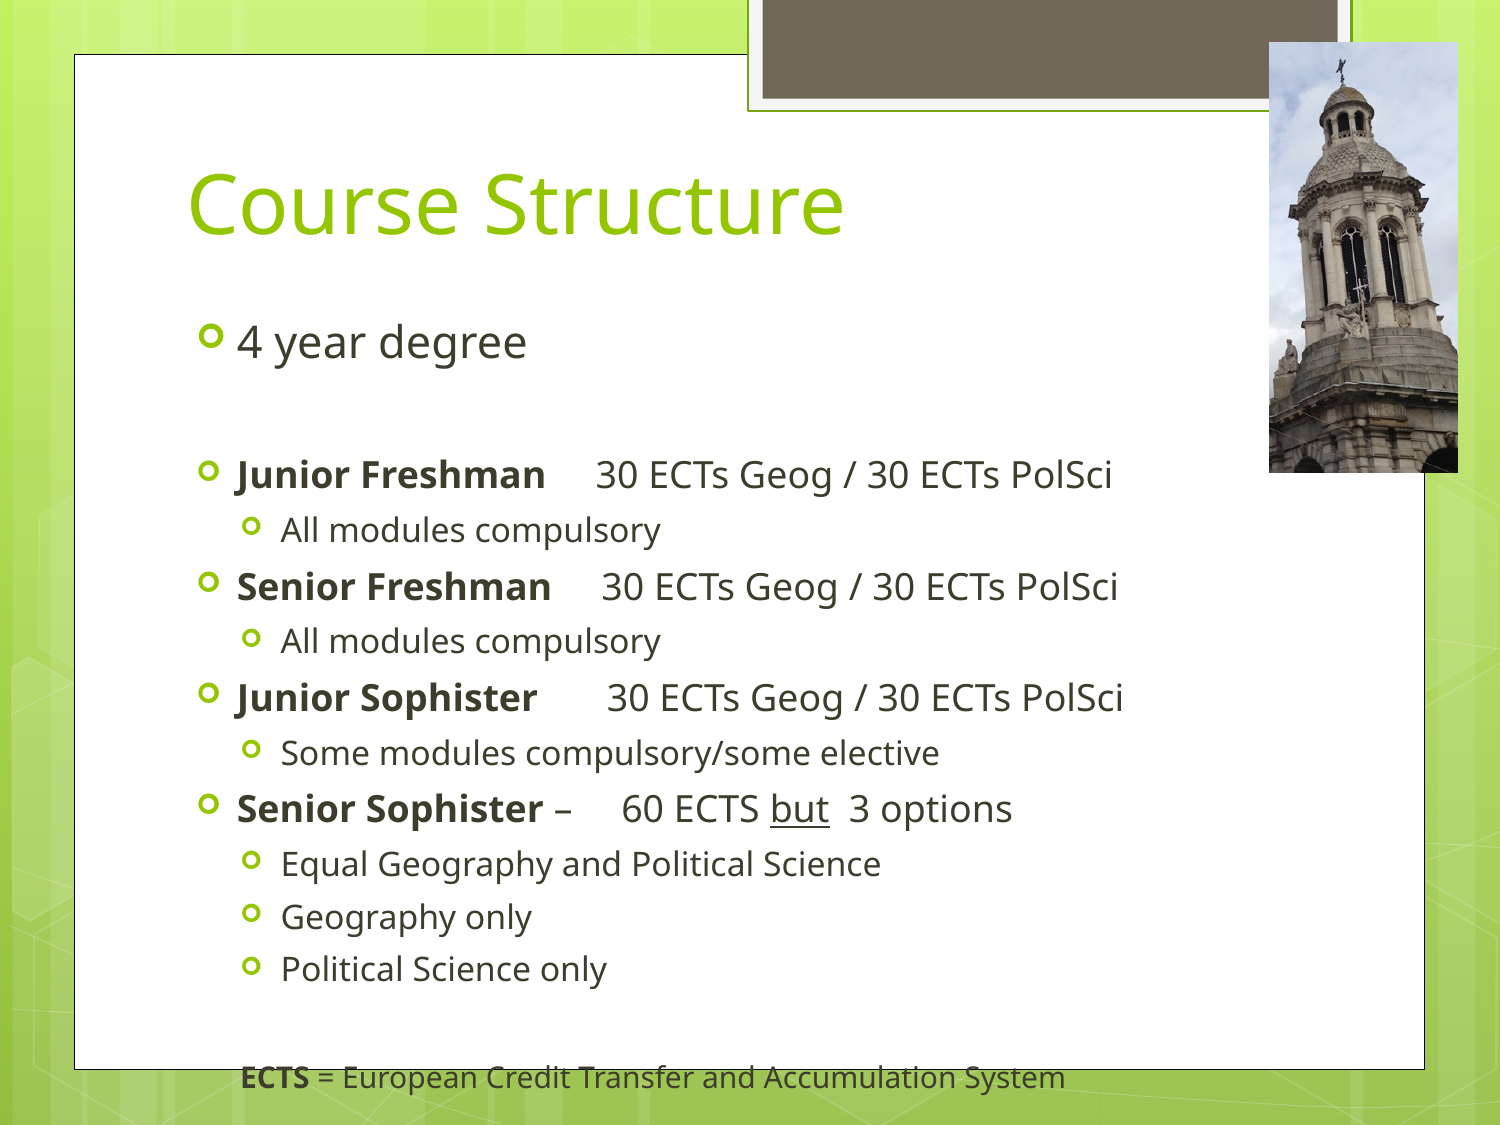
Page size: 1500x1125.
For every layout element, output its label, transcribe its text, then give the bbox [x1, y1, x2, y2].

title Course Structure [171, 78, 1263, 268]
picture [1269, 42, 1458, 473]
list 4 year degree Junior Freshman 30 ECTs Geog / 30 ECTs PolSci All modules compulsory Senior Freshman 30 ECTs Geog / 30 ECTs PolSci All modules compulsory Junior Sophister 30 ECTs Geog / 30 ECTs PolSci Some modules compulsory/some elective Senior Sophister – 60 ECTS but 3 options Equal Geography and Political Science Geography only Political Science only ECTS = European Credit Transfer and Accumulation System [171, 302, 1283, 1106]
